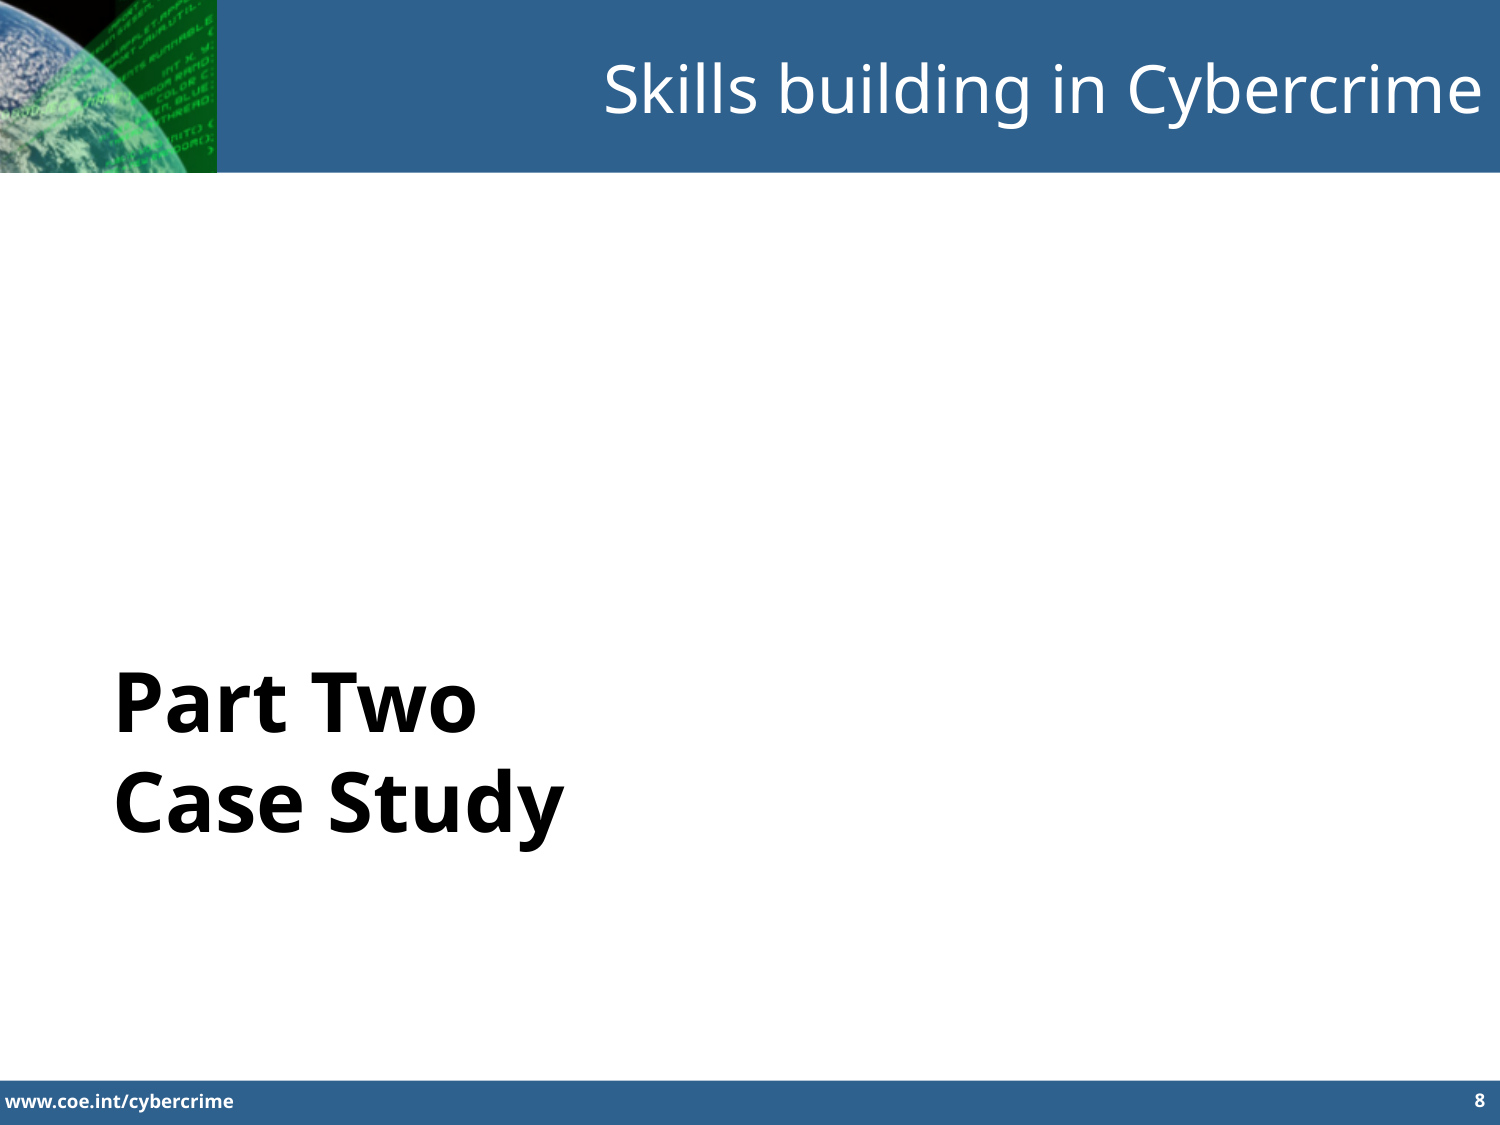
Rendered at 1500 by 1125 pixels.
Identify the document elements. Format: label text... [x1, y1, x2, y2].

picture [0, 1, 217, 173]
text_box Skills building in Cybercrime [373, 10, 1500, 163]
slide_number 8 [1149, 1081, 1500, 1125]
text_box Part Two Case Study [97, 641, 848, 857]
